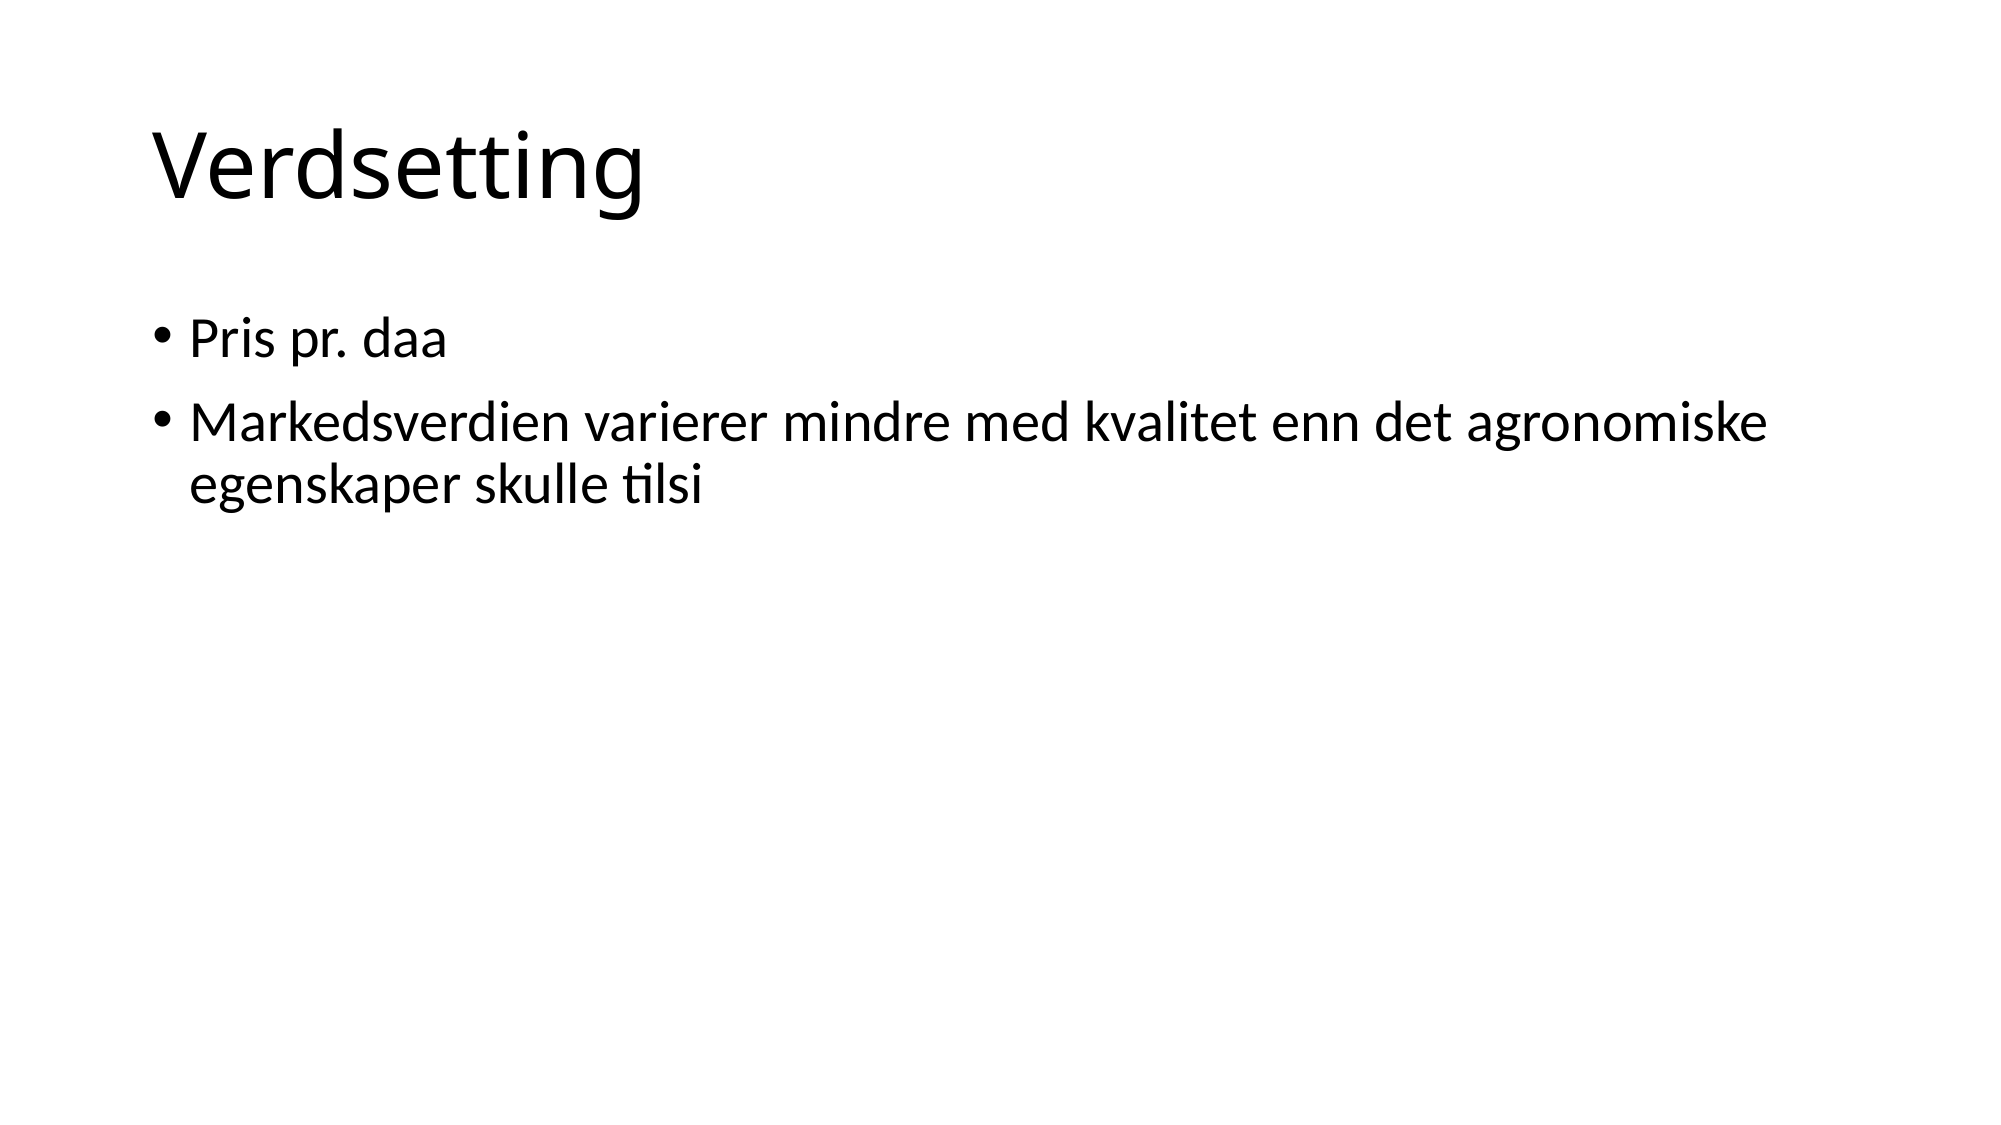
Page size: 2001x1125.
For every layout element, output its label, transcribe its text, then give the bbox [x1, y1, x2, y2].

list Pris pr. daa Markedsverdien varierer mindre med kvalitet enn det agronomiske egenskaper skulle tilsi [137, 299, 1863, 1014]
title Verdsetting [137, 59, 1863, 278]
